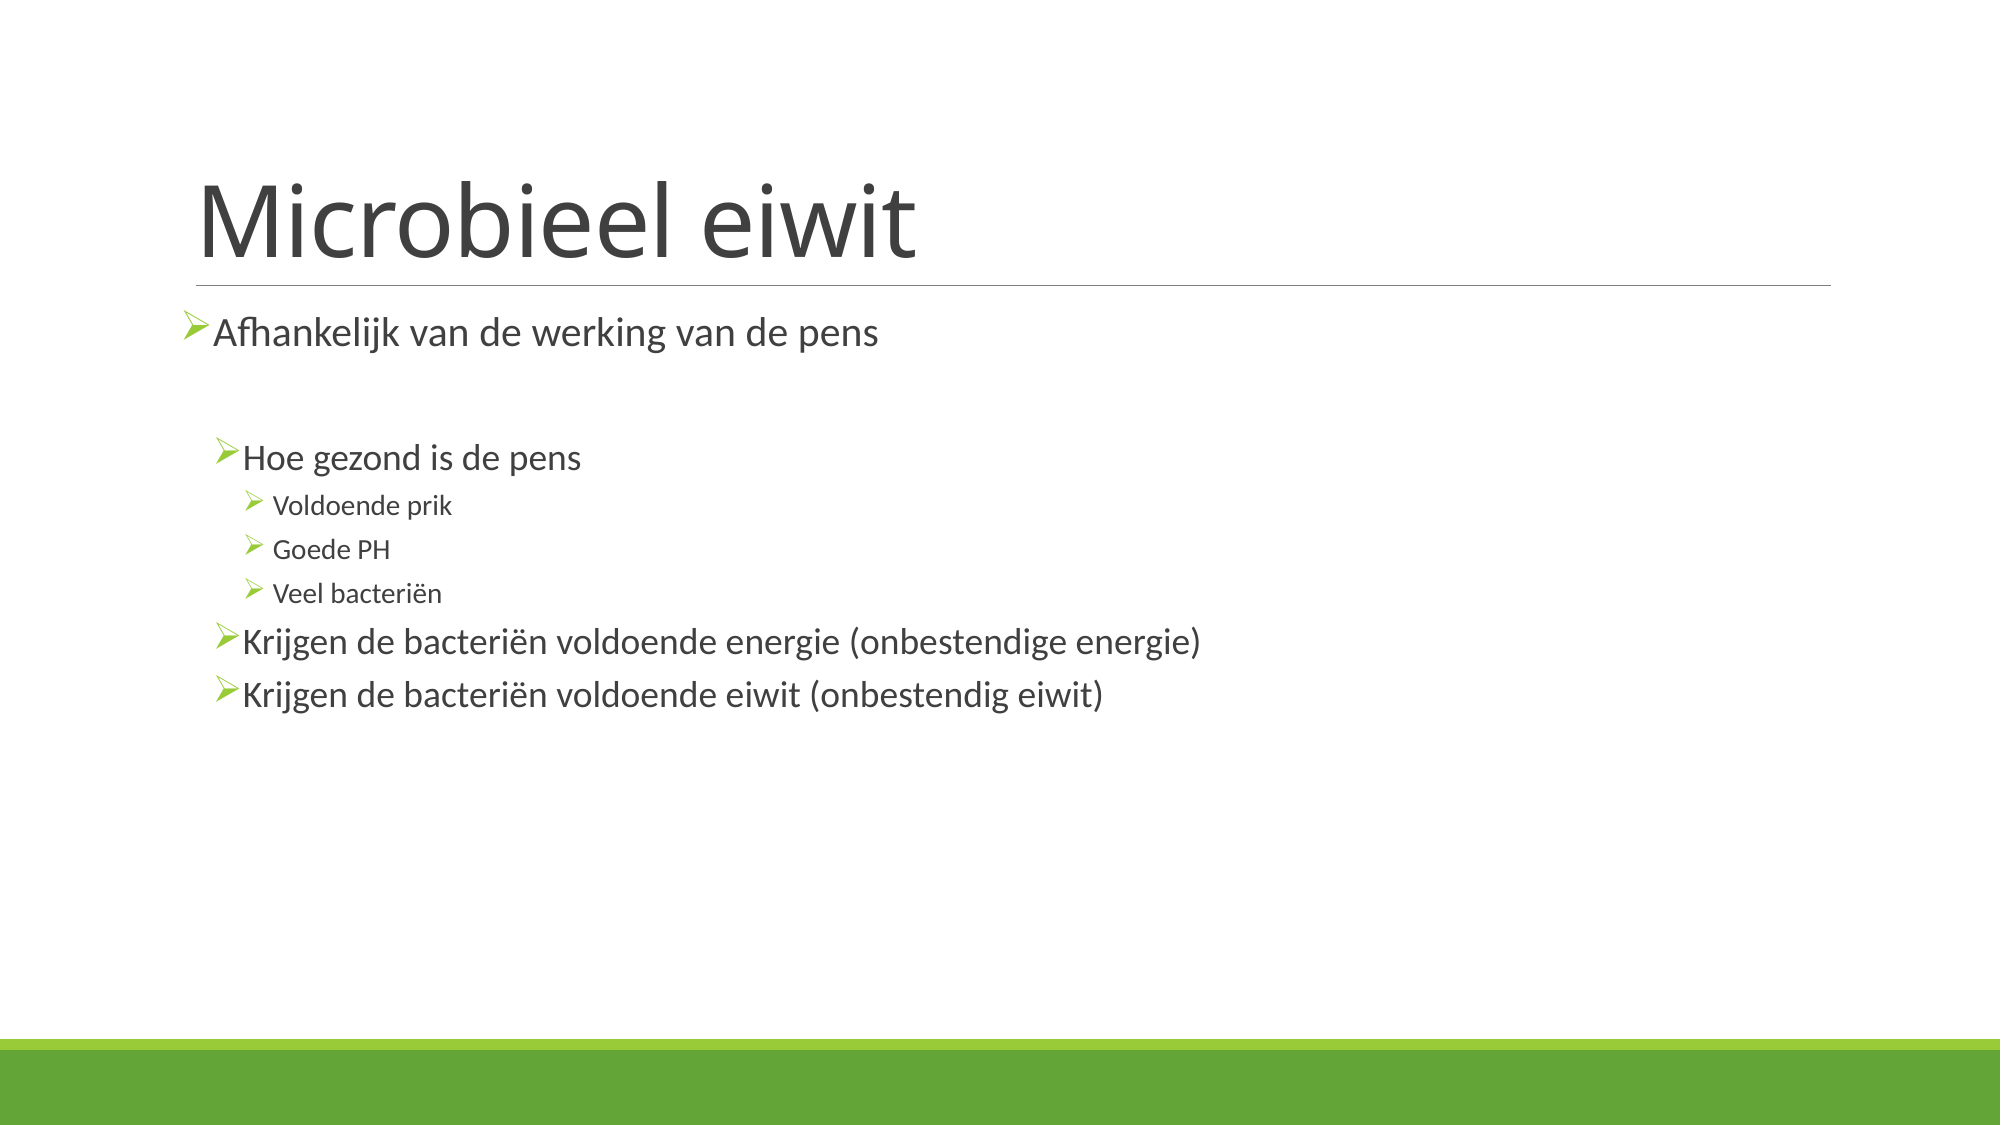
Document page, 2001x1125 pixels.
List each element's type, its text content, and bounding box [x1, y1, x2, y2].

list Afhankelijk van de werking van de pens Hoe gezond is de pens Voldoende prik Goede PH Veel bacteriën Krijgen de bacteriën voldoende energie (onbestendige energie) Krijgen de bacteriën voldoende eiwit (onbestendig eiwit) [180, 302, 1830, 963]
title Microbieel eiwit [180, 47, 1830, 285]
